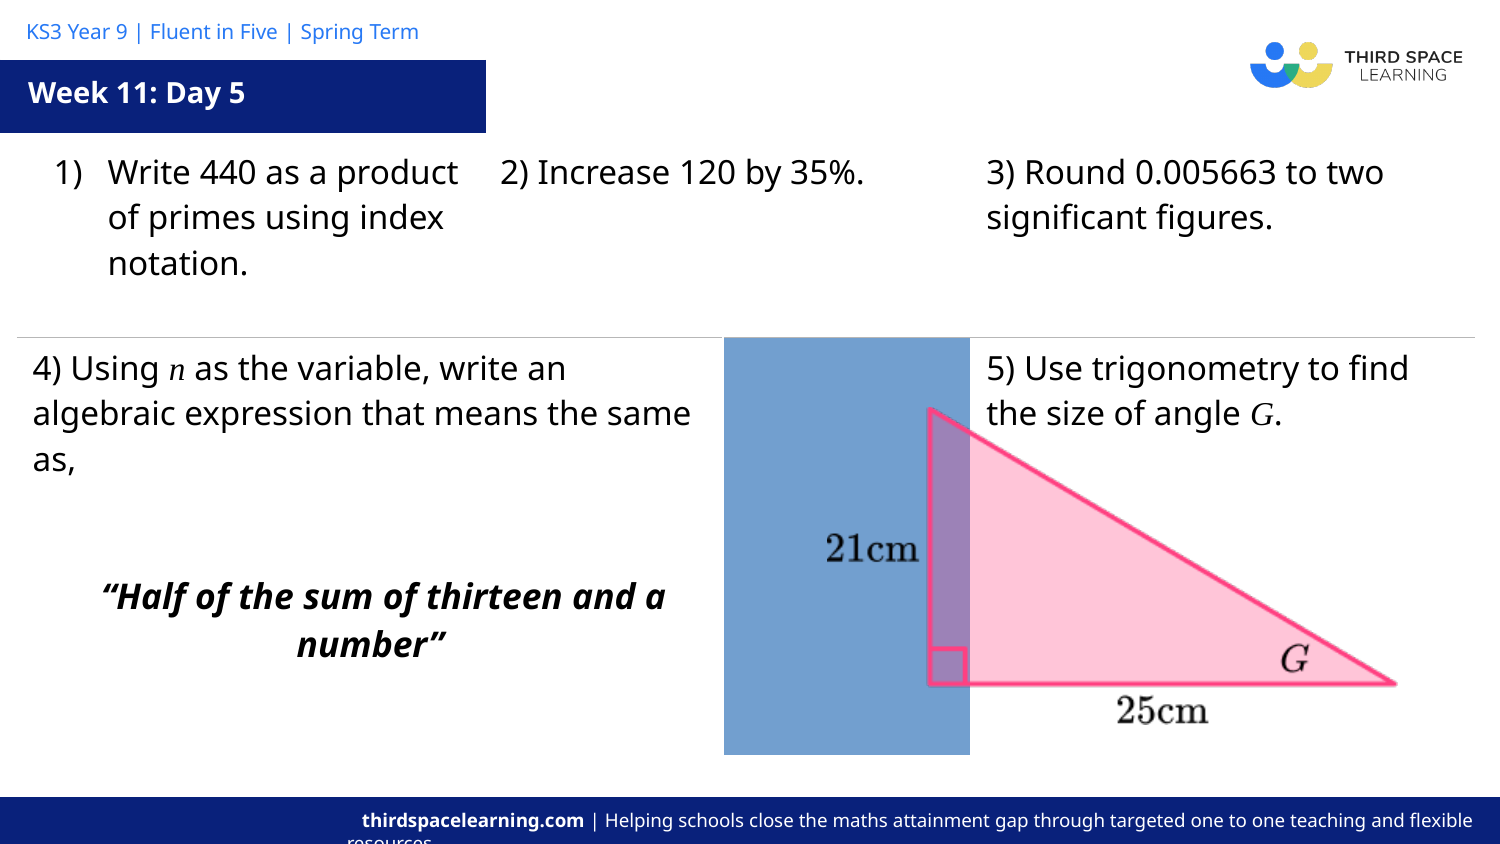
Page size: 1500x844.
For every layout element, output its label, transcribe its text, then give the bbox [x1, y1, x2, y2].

table_header Write 440 as a product of primes using index notation. [19, 142, 484, 337]
table_cell 4) Using n as the variable, write an algebraic expression that means the same as, “Half of the sum of thirteen and a number” [19, 338, 722, 755]
table_header 3) Round 0.005663 to two significant figures. [972, 142, 1474, 337]
picture [827, 407, 1398, 725]
picture [1250, 33, 1465, 99]
text_box Week 11: Day 5 [13, 59, 383, 125]
table_header 2) Increase 120 by 35%. [486, 142, 970, 337]
table_cell 5) Use trigonometry to find the size of angle G. [972, 338, 1474, 755]
